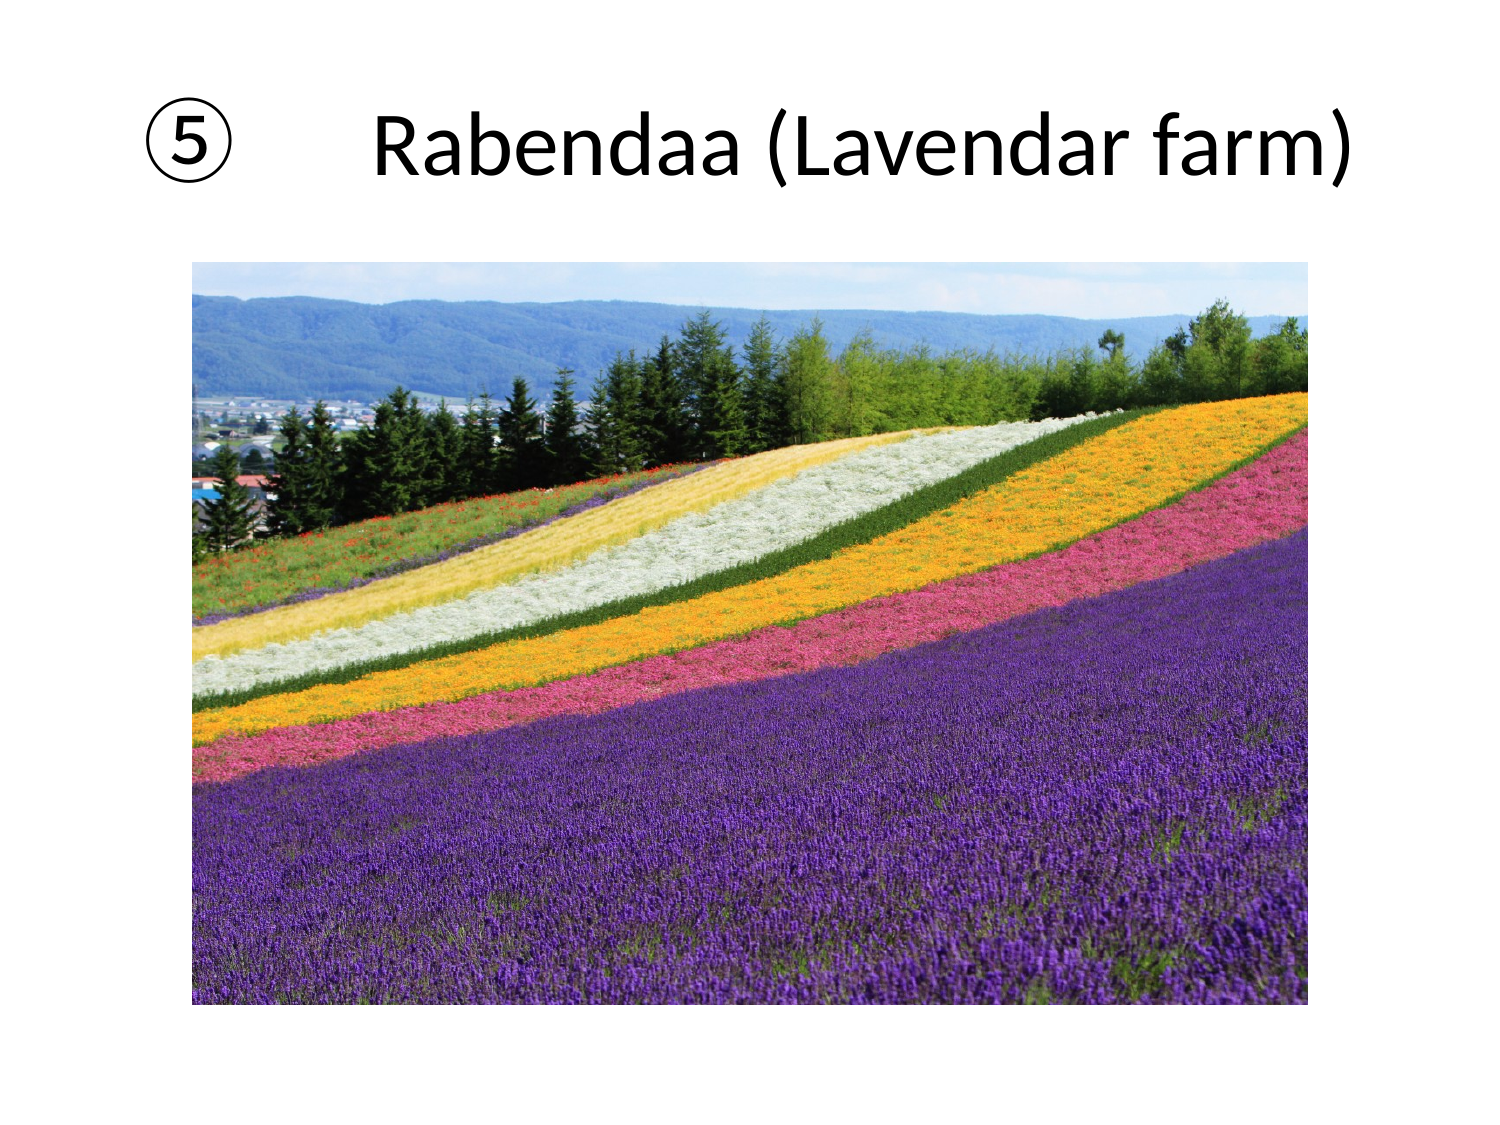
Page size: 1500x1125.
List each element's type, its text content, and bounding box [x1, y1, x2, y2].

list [192, 262, 1308, 1006]
title ⑤ Rabendaa (Lavendar farm) [75, 45, 1425, 233]
